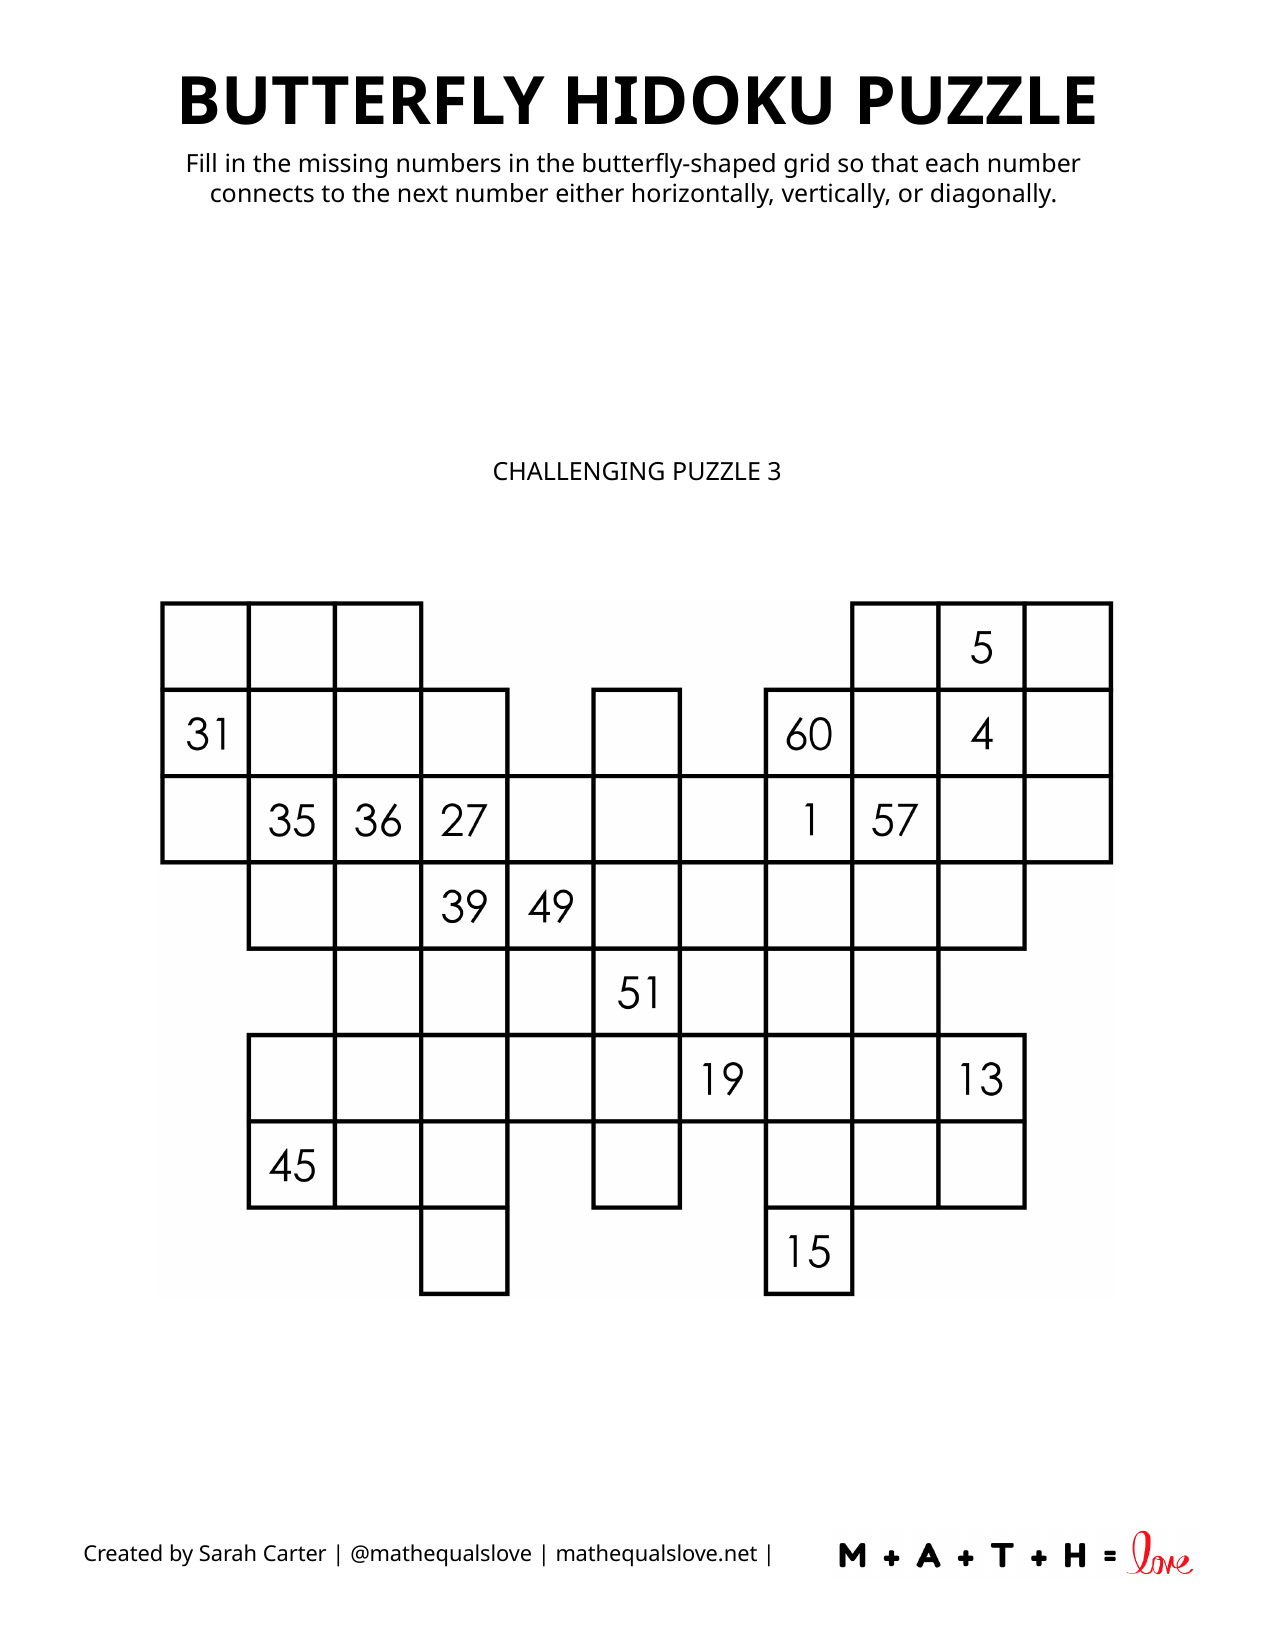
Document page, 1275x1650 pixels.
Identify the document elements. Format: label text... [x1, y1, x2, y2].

text_box CHALLENGING PUZZLE 3 [159, 455, 1116, 507]
text_box Fill in the missing numbers in the butterfly-shaped grid so that each number connects to the next number either horizontally, vertically, or diagonally. [0, 140, 1275, 216]
picture [157, 599, 1116, 1299]
text_box Created by Sarah Carter | @mathequalslove | mathequalslove.net | [68, 1532, 826, 1574]
picture [826, 1528, 1203, 1579]
text_box BUTTERFLY HIDOKU PUZZLE [66, 50, 1211, 140]
